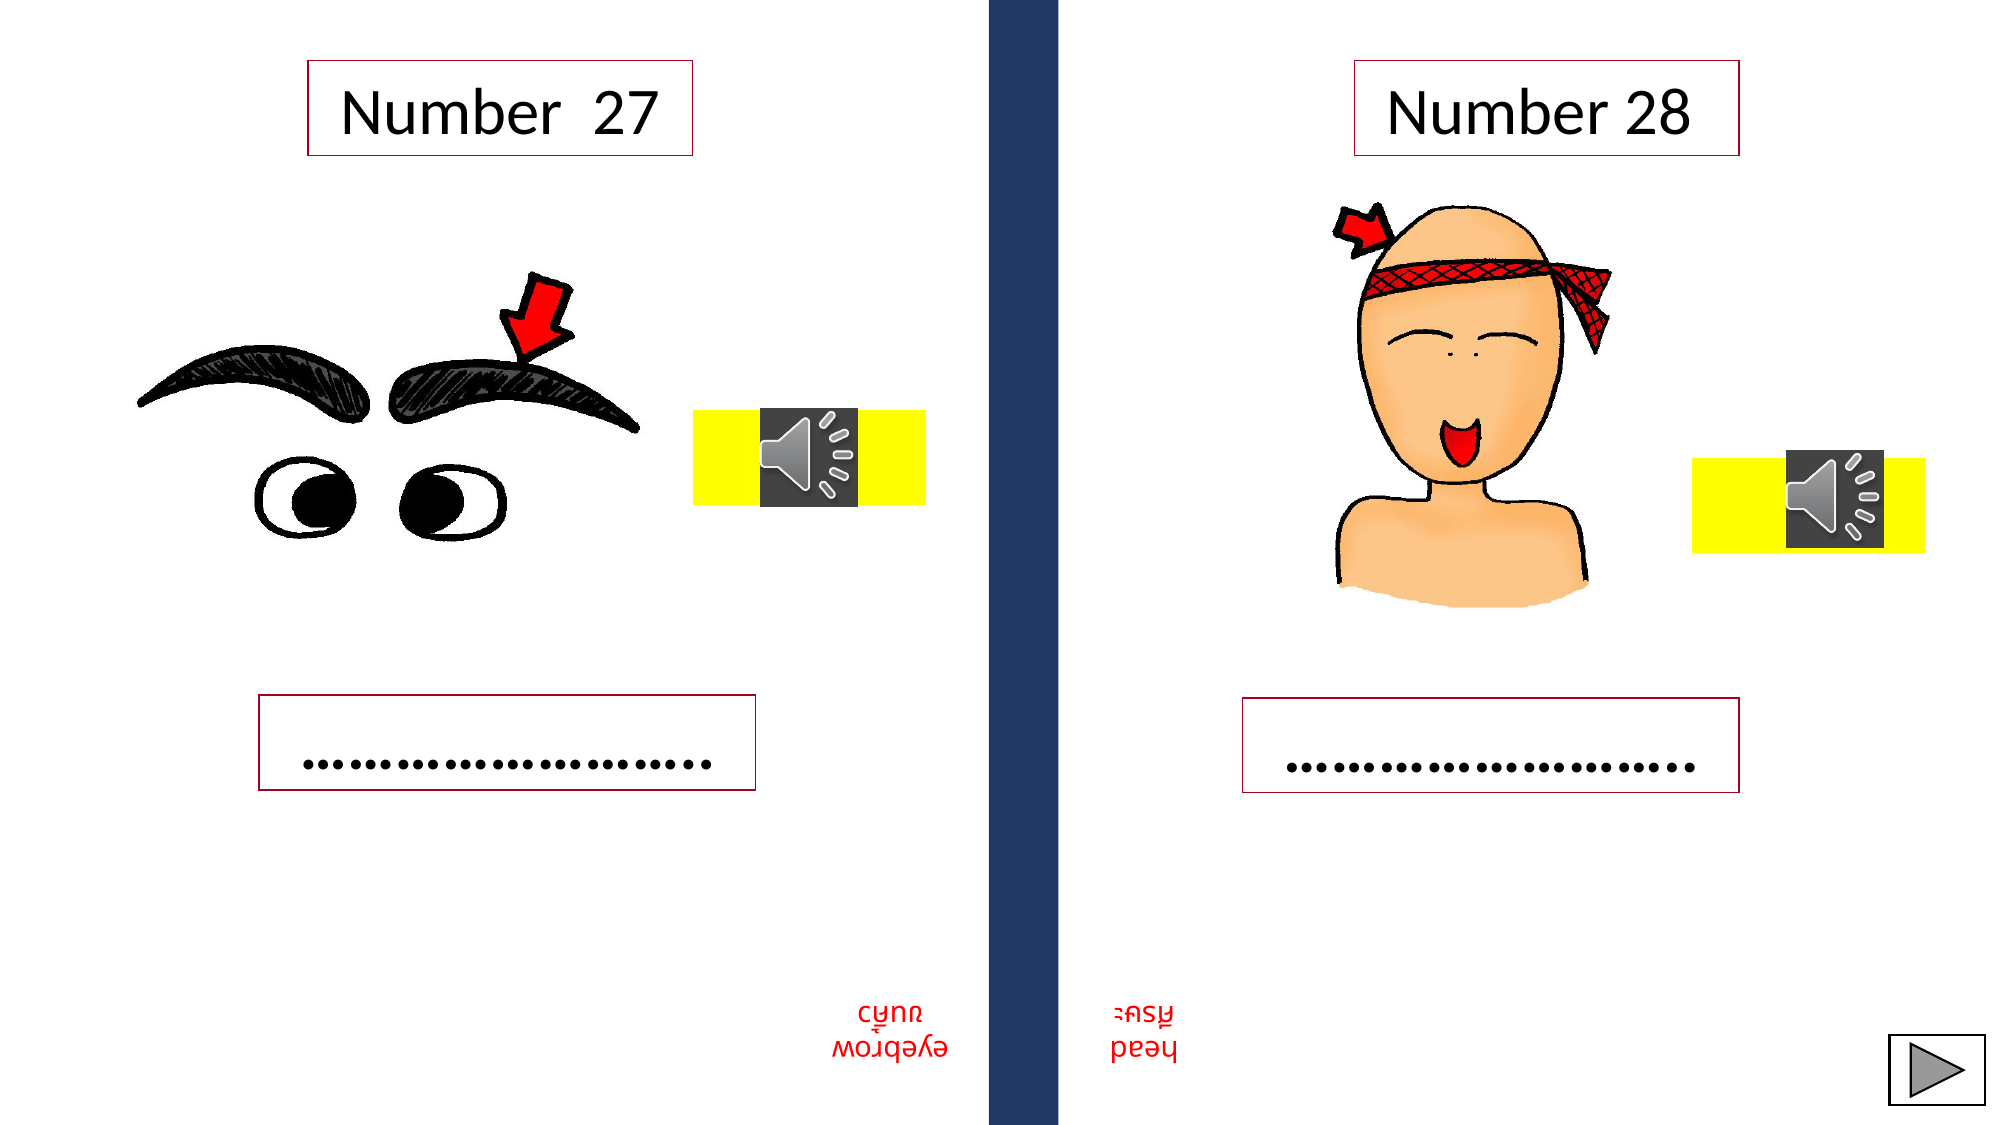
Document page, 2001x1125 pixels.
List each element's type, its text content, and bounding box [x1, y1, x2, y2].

table_header [860, 410, 926, 505]
text_box eyebrow ขนคิ้ว [804, 993, 976, 1078]
text_box head ศีรษะ [1058, 993, 1230, 1079]
text_box [1888, 1034, 1986, 1106]
table_header [1692, 458, 1925, 553]
table_header [693, 410, 759, 505]
picture [759, 407, 860, 508]
picture [1291, 192, 1645, 615]
text_box Number 28 [1354, 60, 1739, 156]
picture [121, 254, 647, 553]
text_box …………………….. [259, 695, 756, 790]
picture [1785, 449, 1886, 550]
text_box …………………….. [1242, 697, 1739, 793]
text_box Number 27 [308, 60, 693, 156]
text_box [988, 0, 1059, 1125]
